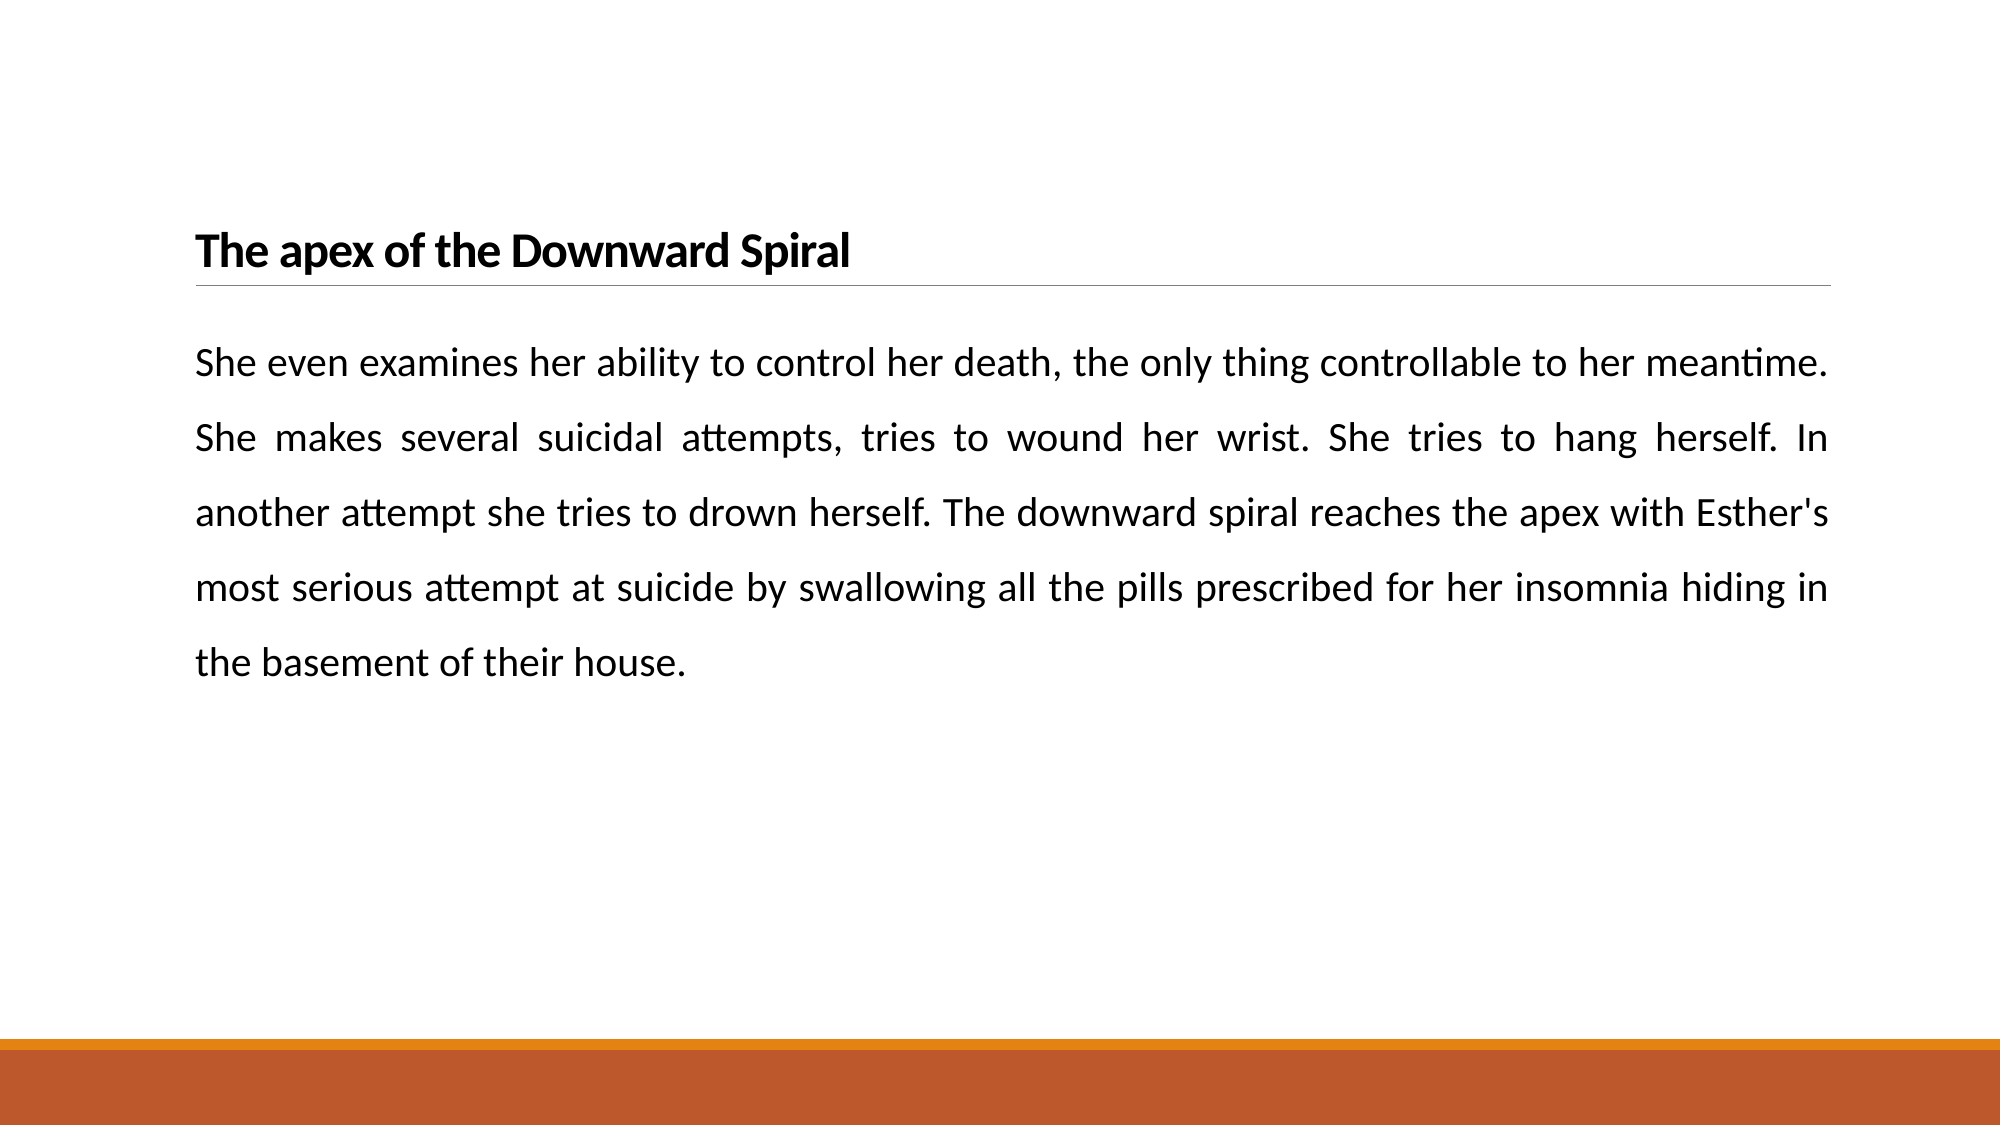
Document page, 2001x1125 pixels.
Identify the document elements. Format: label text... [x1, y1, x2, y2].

list She even examines her ability to control her death, the only thing controllable to her meantime. She makes several suicidal attempts, tries to wound her wrist. She tries to hang herself. In another attempt she tries to drown herself. The downward spiral reaches the apex with Esther's most serious attempt at suicide by swallowing all the pills prescribed for her insomnia hiding in the basement of their house. [180, 302, 1830, 963]
title The apex of the Downward Spiral [180, 47, 1830, 285]
